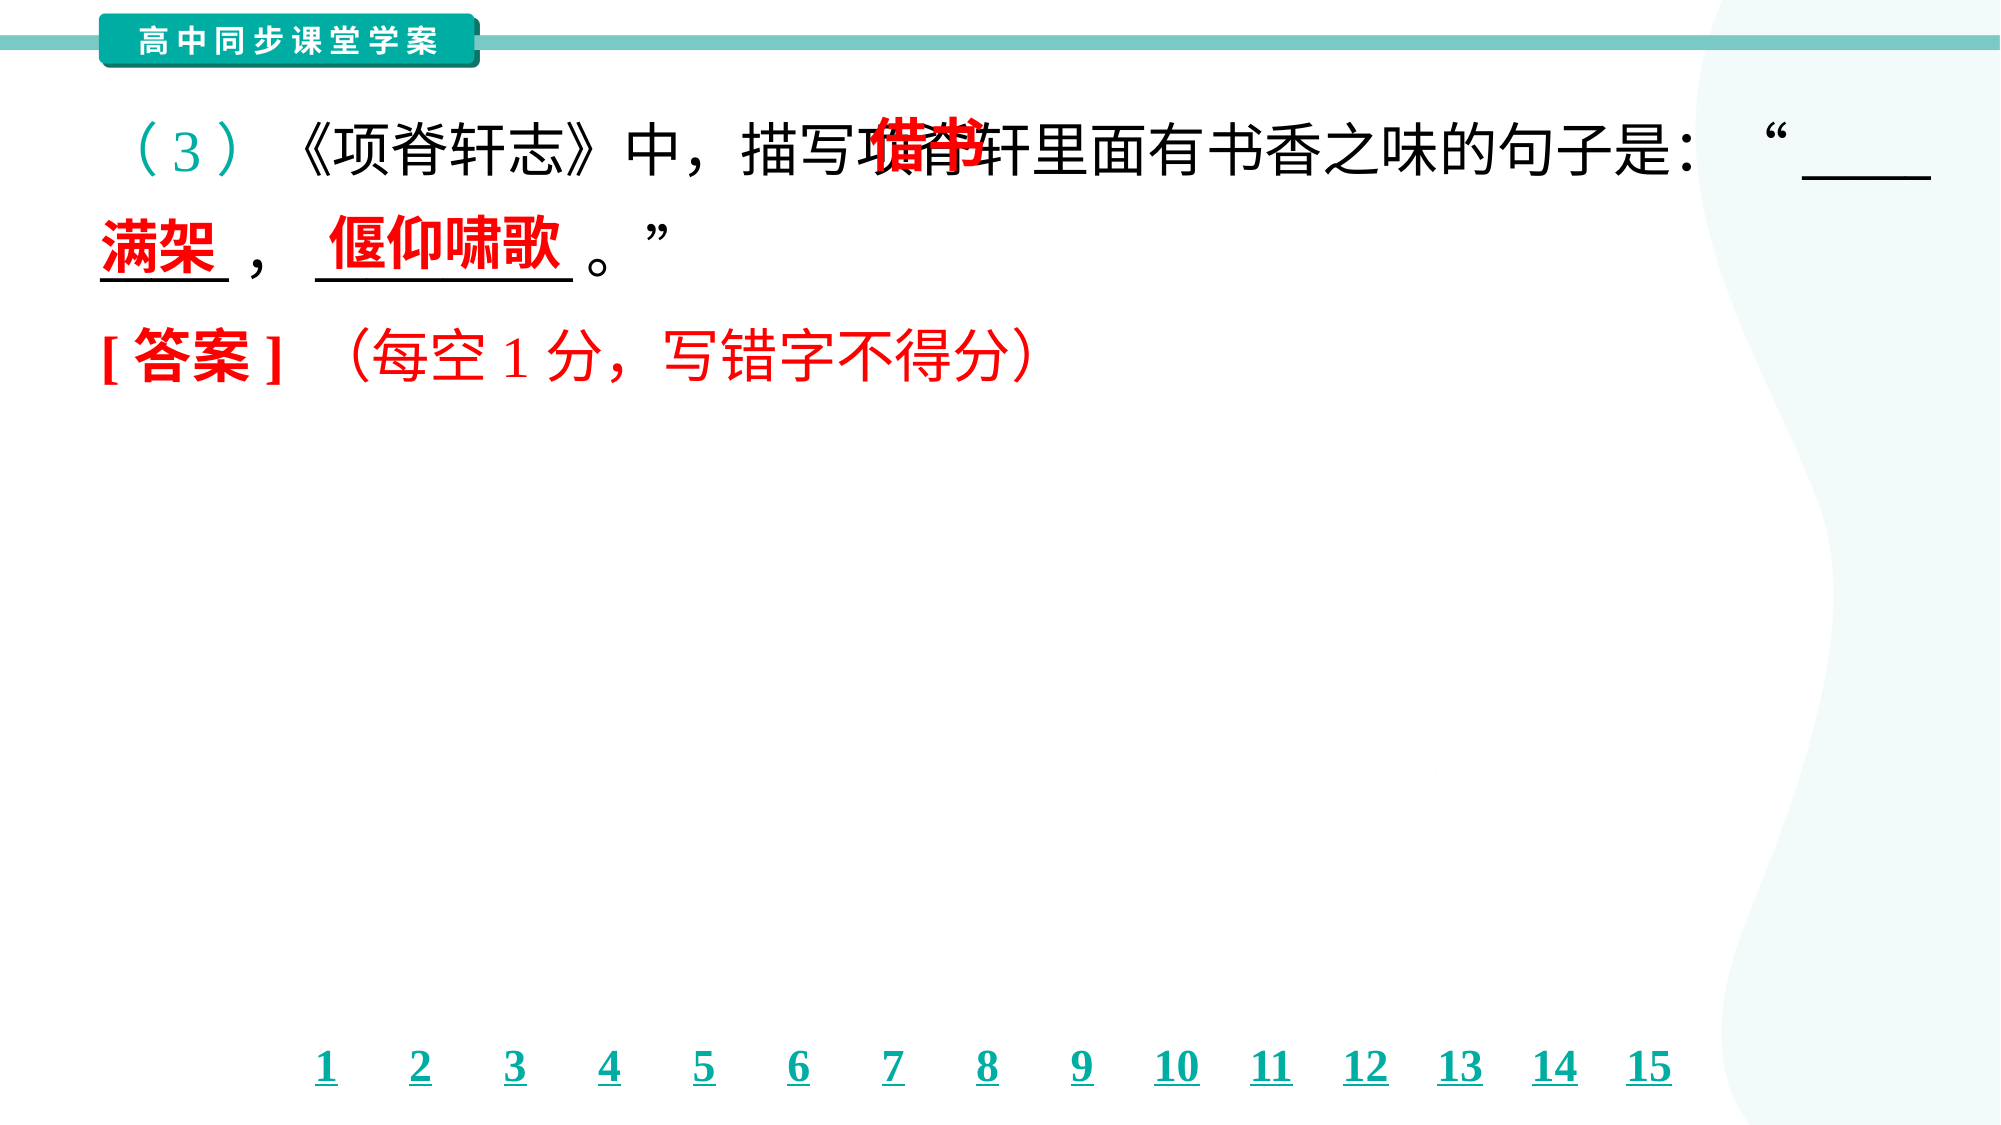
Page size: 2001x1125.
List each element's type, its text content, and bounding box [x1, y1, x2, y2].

picture [0, 0, 2000, 1125]
text_box 偃仰啸歌 [306, 174, 584, 266]
text_box （3）《项脊轩志》中，描写项脊轩里面有书香之味的句子是：“_____ _____，__________。” [100, 269, 1899, 274]
text_box 借书 满架 [100, 71, 1899, 269]
text_box [答案] （每空1分，写错字不得分） [100, 284, 1899, 378]
